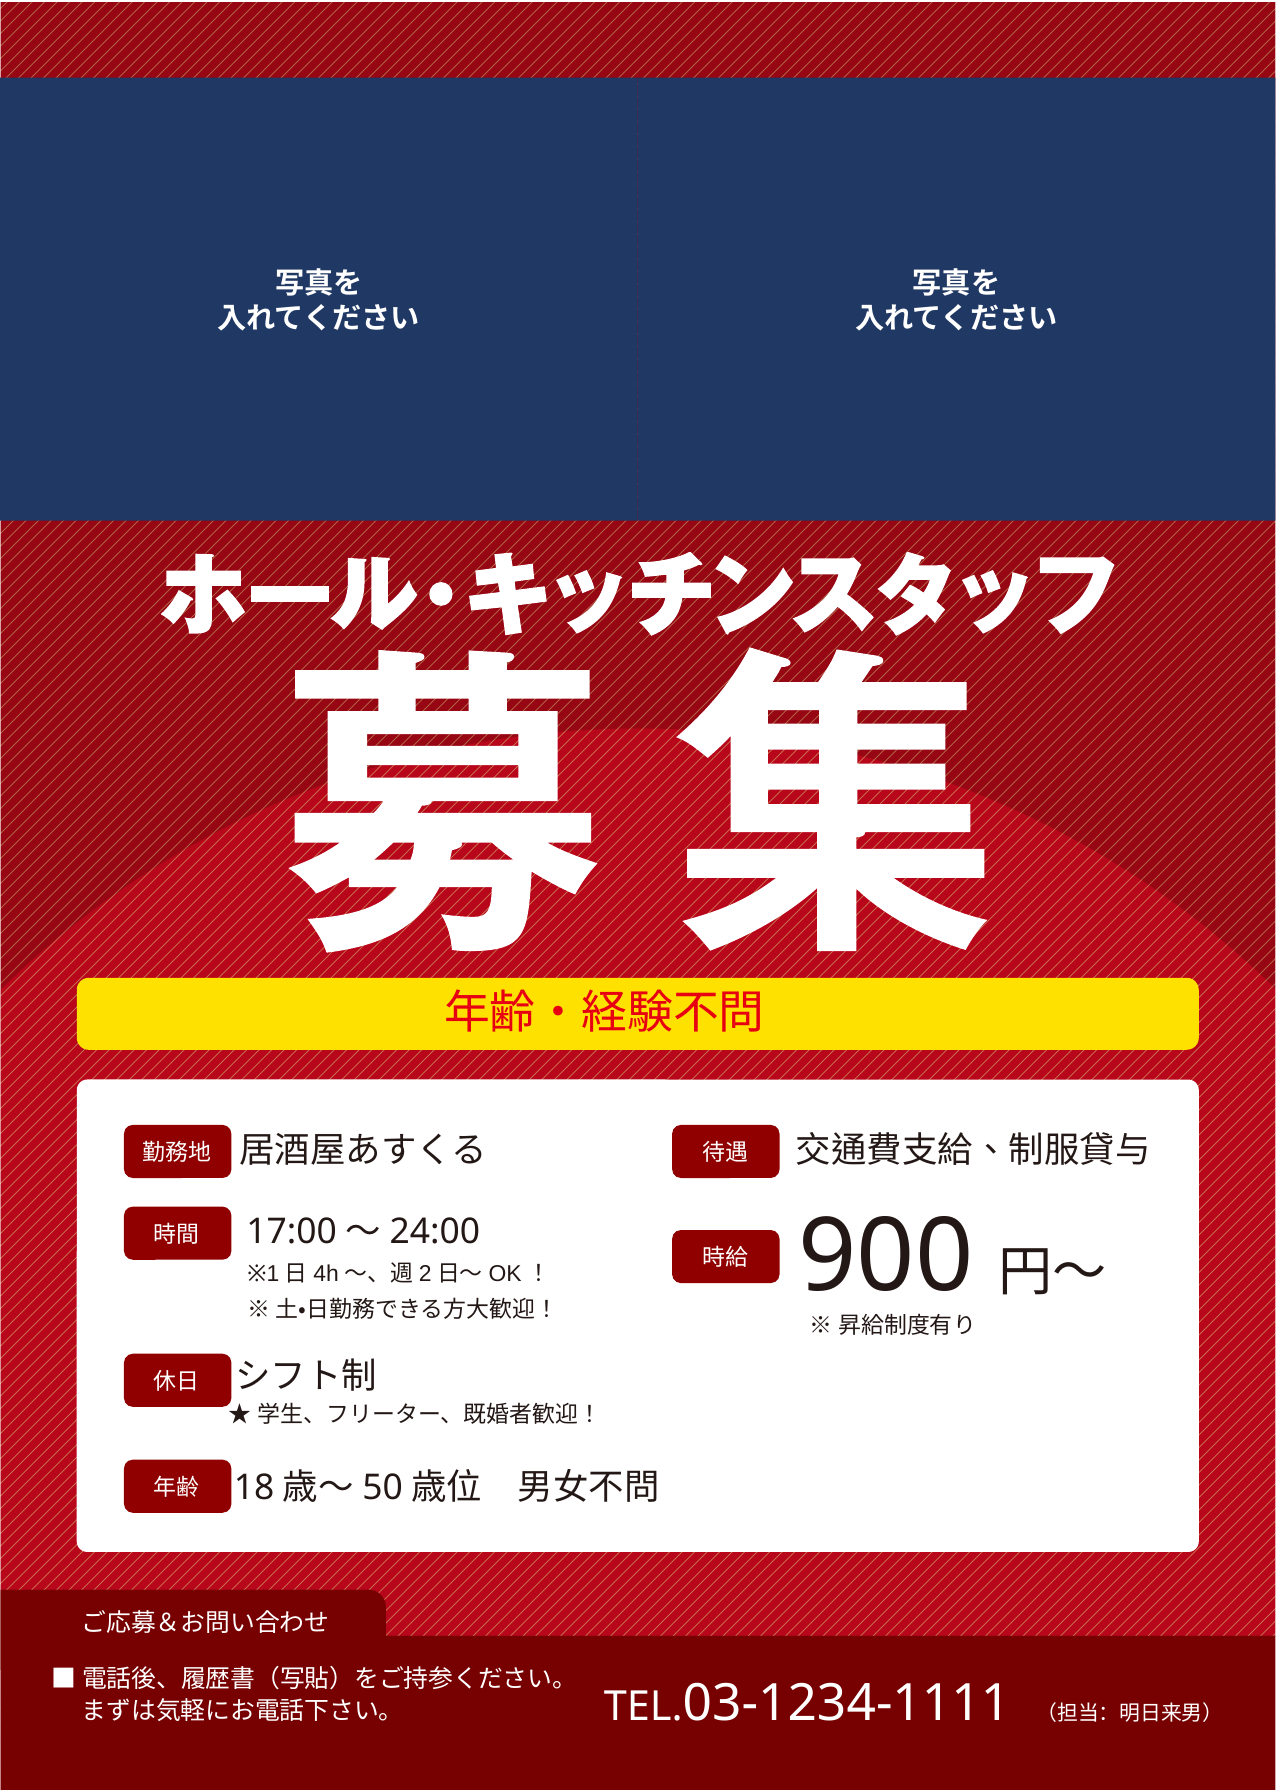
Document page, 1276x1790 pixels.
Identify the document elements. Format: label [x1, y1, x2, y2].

text_box [672, 1124, 780, 1179]
text_box [123, 1206, 232, 1260]
text_box [123, 1459, 232, 1513]
text_box [123, 1124, 232, 1179]
text_box [672, 1229, 780, 1284]
picture [0, 2, 1276, 1790]
text_box [123, 1353, 232, 1407]
